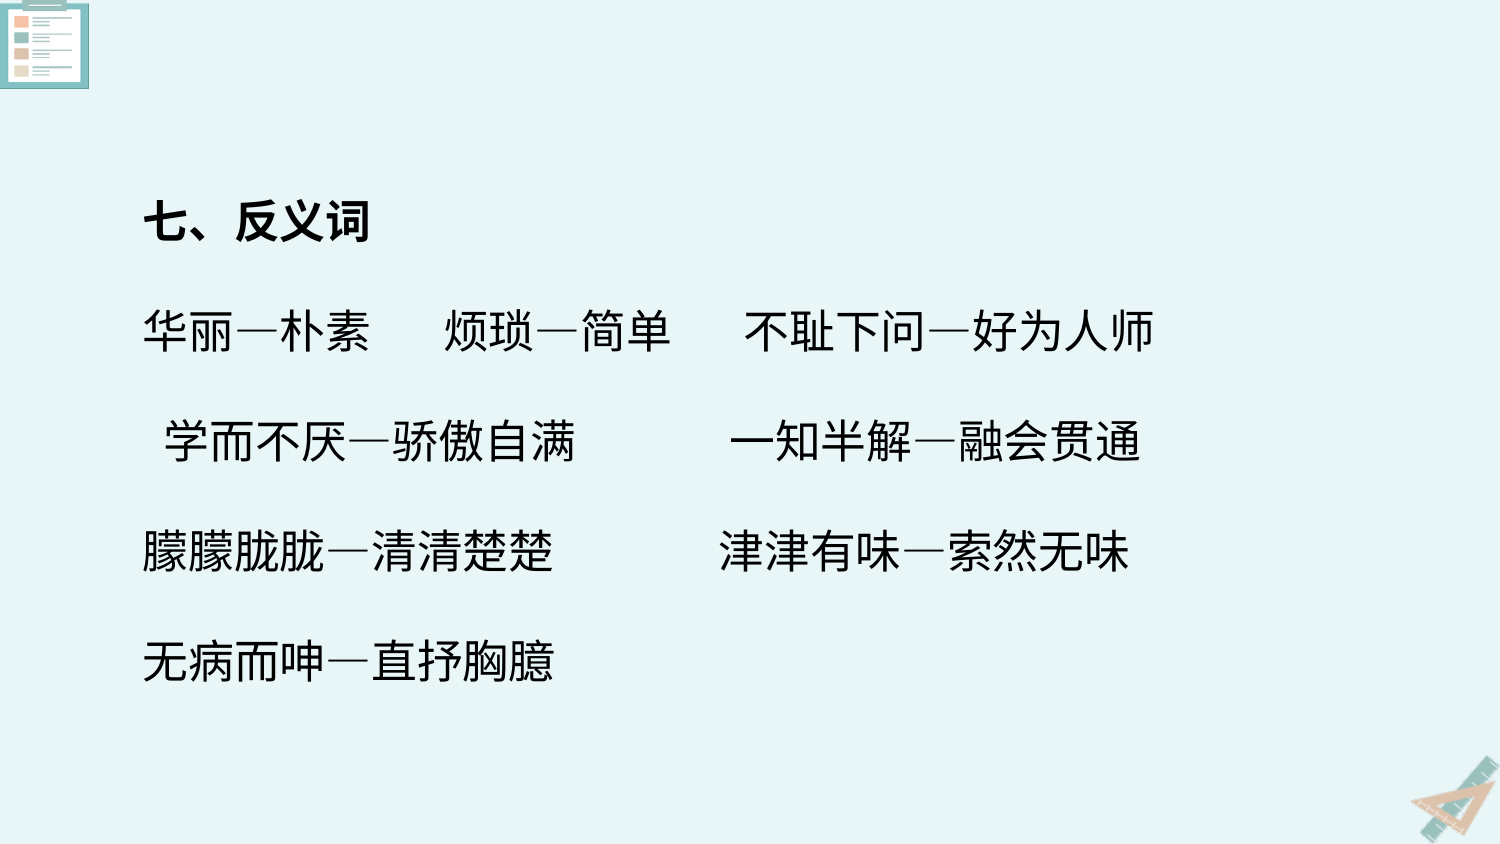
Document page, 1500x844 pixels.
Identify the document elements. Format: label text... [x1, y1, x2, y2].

picture [1411, 755, 1500, 844]
picture [0, 0, 89, 89]
text_box 七、反义词 华丽—朴素 烦琐—简单 不耻下问—好为人师 学而不厌—骄傲自满 一知半解—融会贯通 朦朦胧胧—清清楚楚 津津有味—索然无味 无病而呻—直抒胸臆 [127, 130, 1436, 695]
